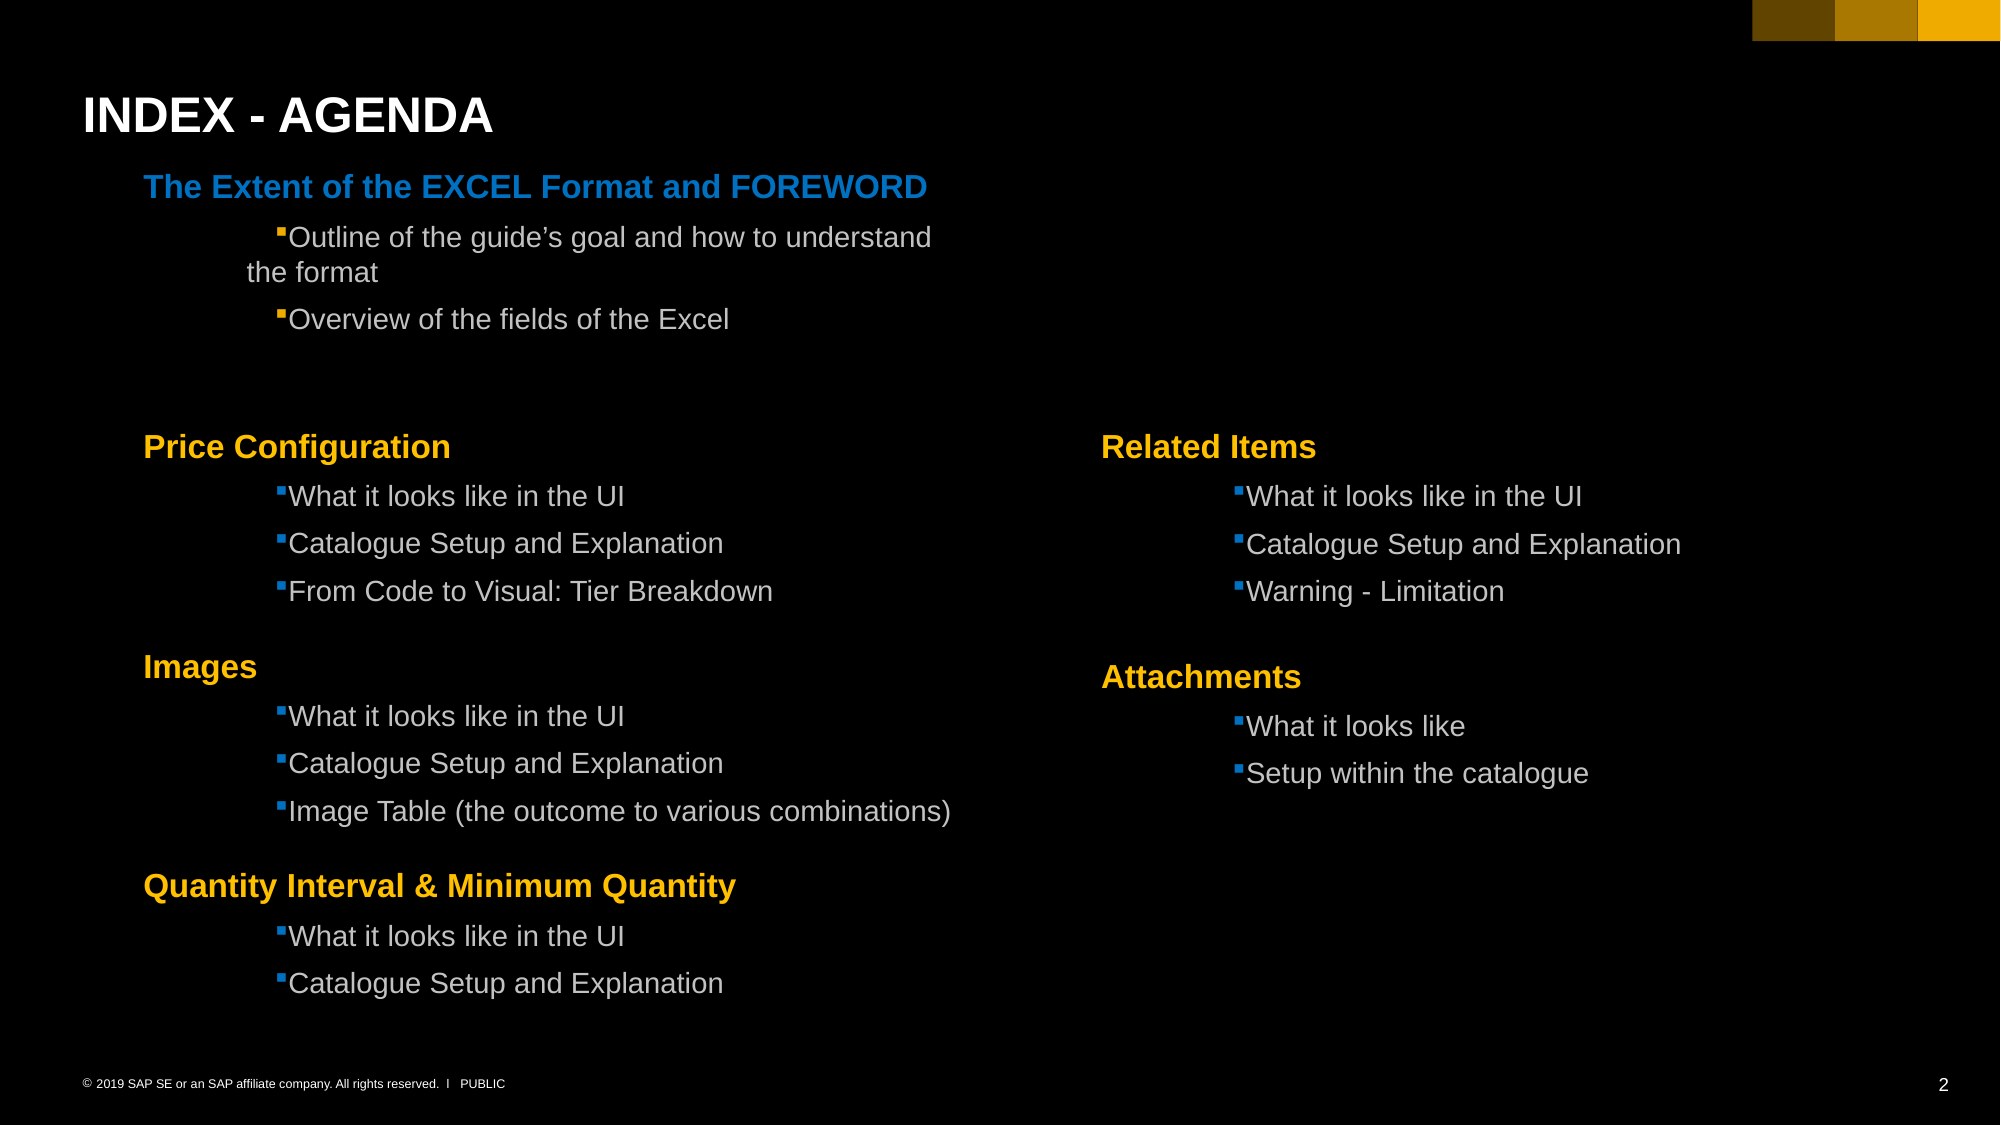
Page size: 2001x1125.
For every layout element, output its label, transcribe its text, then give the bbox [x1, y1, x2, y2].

list The Extent of the EXCEL Format and FOREWORD Outline of the guide’s goal and how to understand the format Overview of the fields of the Excel [143, 144, 954, 354]
text_box Price Configuration What it looks like in the UI Catalogue Setup and Explanation From Code to Visual: Tier Breakdown Images What it looks like in the UI Catalogue Setup and Explanation Image Table (the outcome to various combinations) Quantity Interval & Minimum Quantity What it looks like in the UI Catalogue Setup and Explanation [143, 424, 1015, 1025]
text_box Related Items What it looks like in the UI Catalogue Setup and Explanation Warning - Limitation Attachments What it looks like Setup within the catalogue [1101, 425, 1879, 849]
title INDEX - AGENDA [82, 82, 1918, 144]
